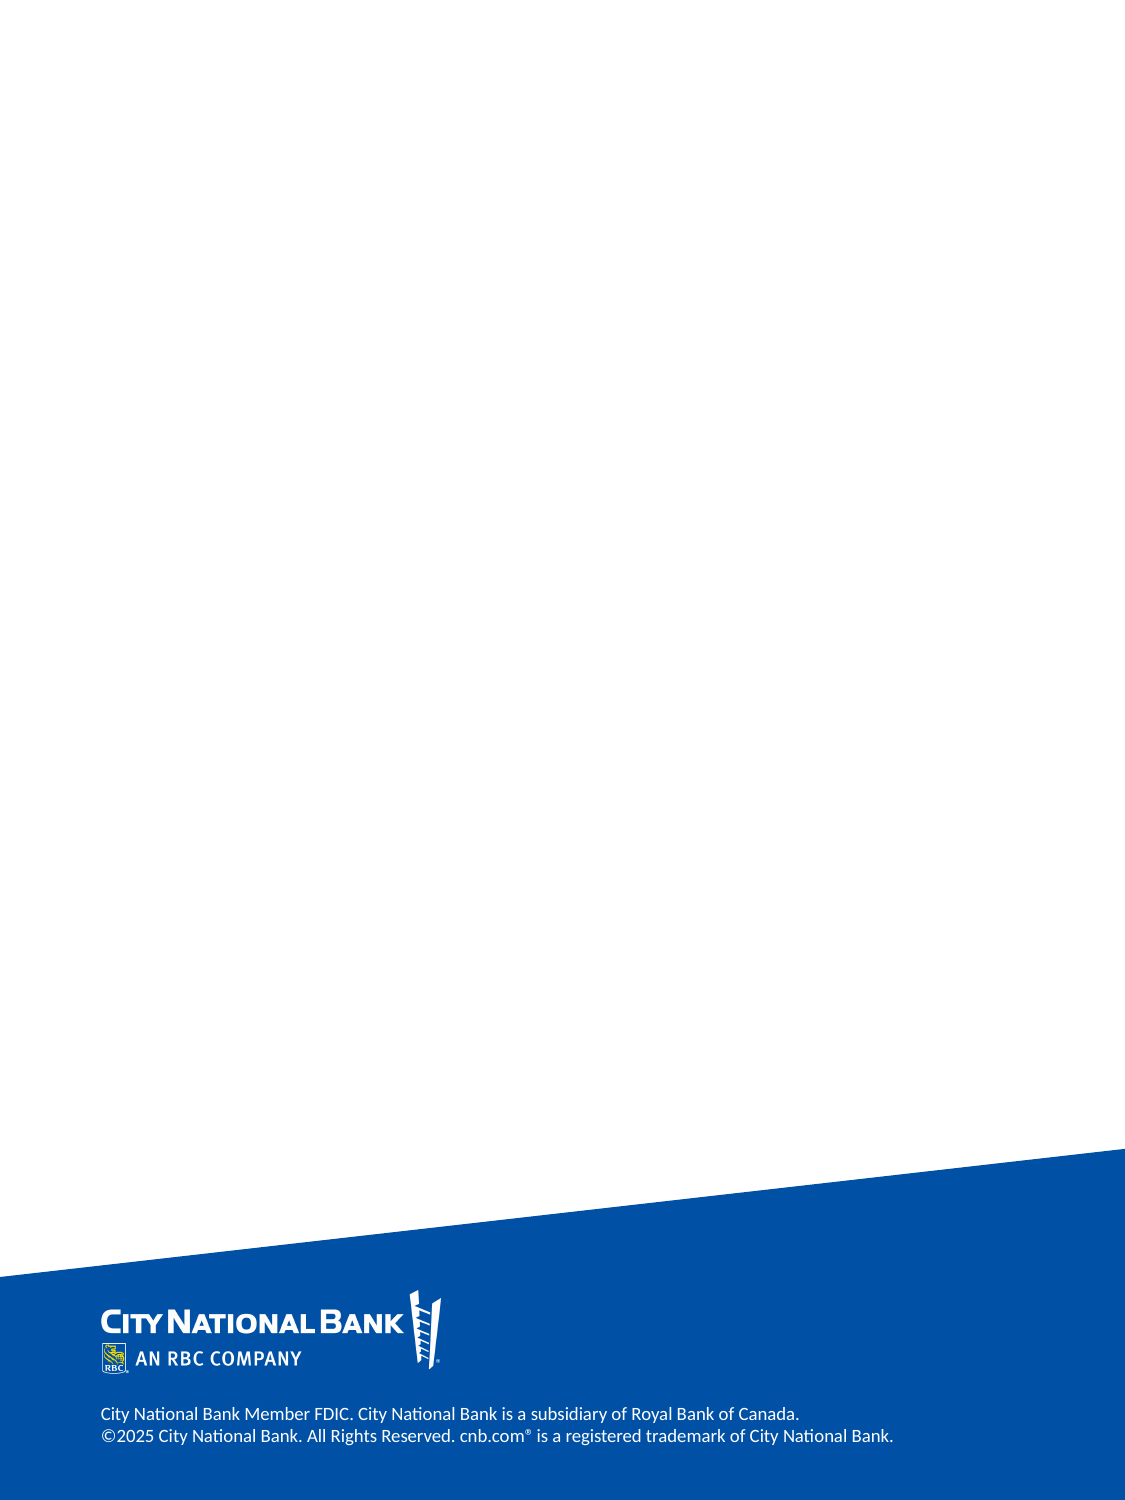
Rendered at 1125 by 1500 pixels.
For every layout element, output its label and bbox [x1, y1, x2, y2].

picture [101, 1290, 441, 1374]
